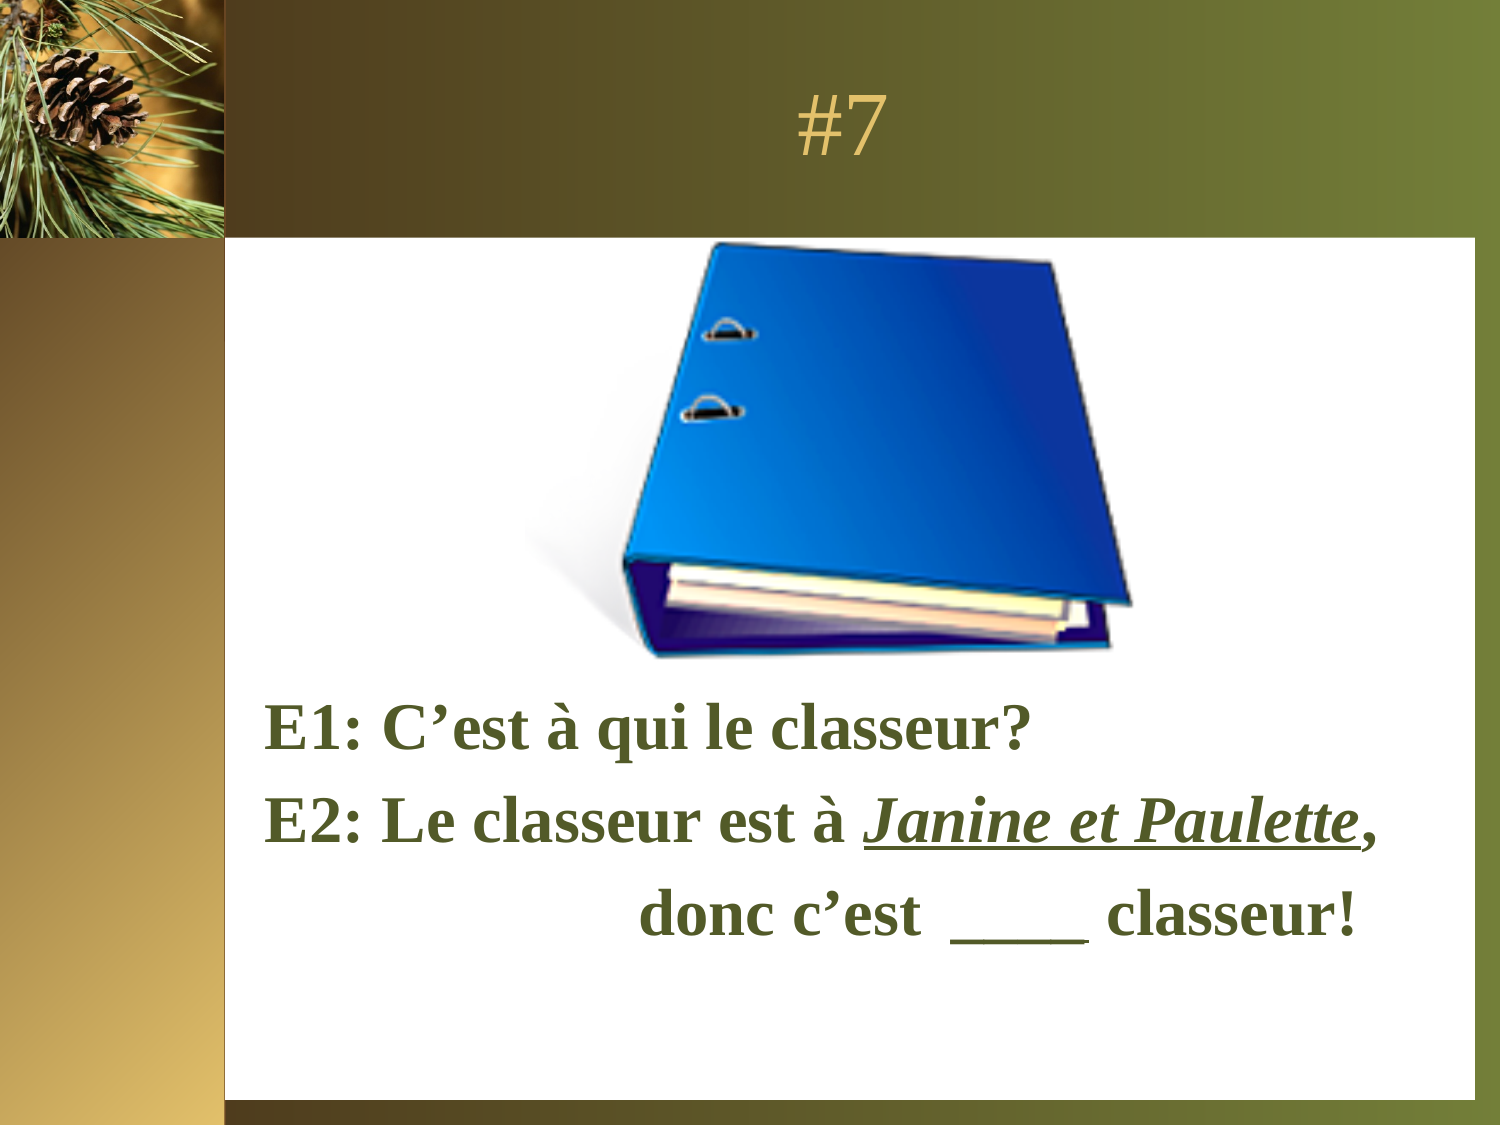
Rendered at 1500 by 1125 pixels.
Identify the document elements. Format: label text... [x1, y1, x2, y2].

picture [524, 124, 1138, 738]
picture [0, 0, 224, 238]
list E1: C’est à qui le classeur? E2: Le classeur est à Janine et Paulette, donc c’est ____ classeur! [249, 674, 1438, 1125]
title #7 [249, 24, 1438, 213]
